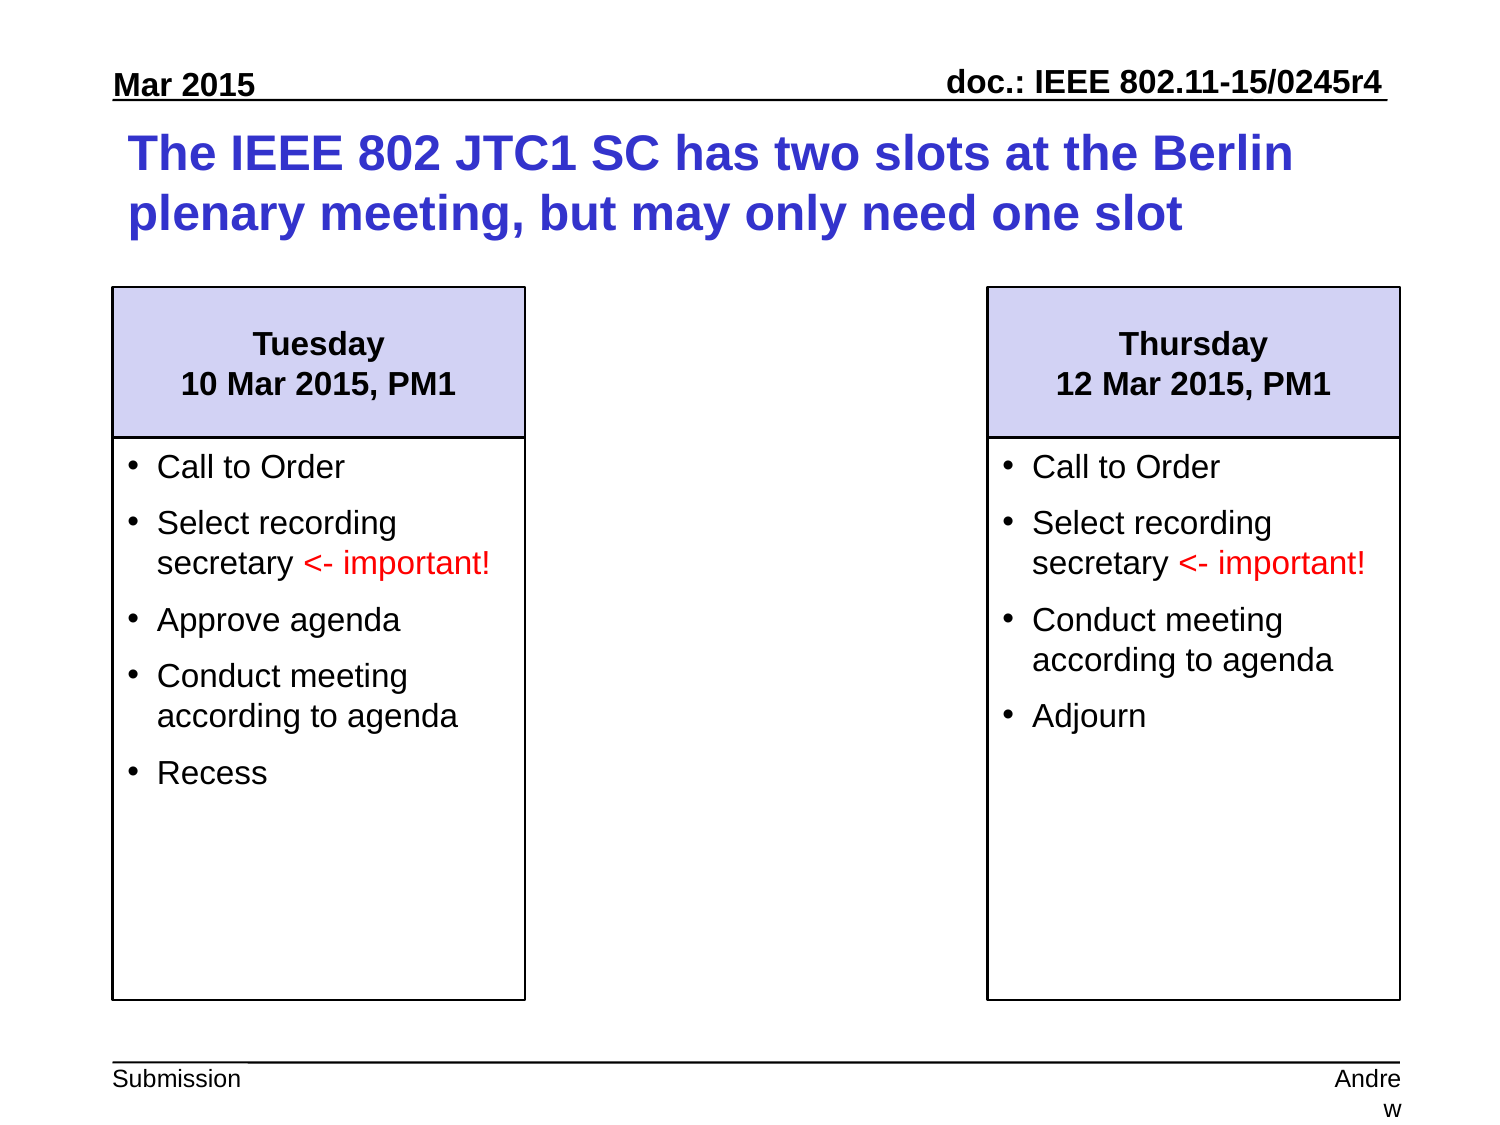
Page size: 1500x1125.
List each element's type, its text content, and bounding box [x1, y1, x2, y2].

text_box Call to Order Select recording secretary <- important! Conduct meeting according to agenda Adjourn [987, 438, 1400, 1000]
text_box Call to Order Select recording secretary <- important! Approve agenda Conduct meeting according to agenda Recess [112, 438, 525, 1000]
text_box [737, 187, 1388, 738]
text_box Tuesday 10 Mar 2015, PM1 [112, 287, 525, 438]
title The IEEE 802 JTC1 SC has two slots at the Berlin plenary meeting, but may only need one slot [112, 112, 1413, 288]
footer Andrew Myles, Cisco [1320, 1061, 1402, 1093]
text_box Thursday 12 Mar 2015, PM1 [987, 287, 1400, 438]
